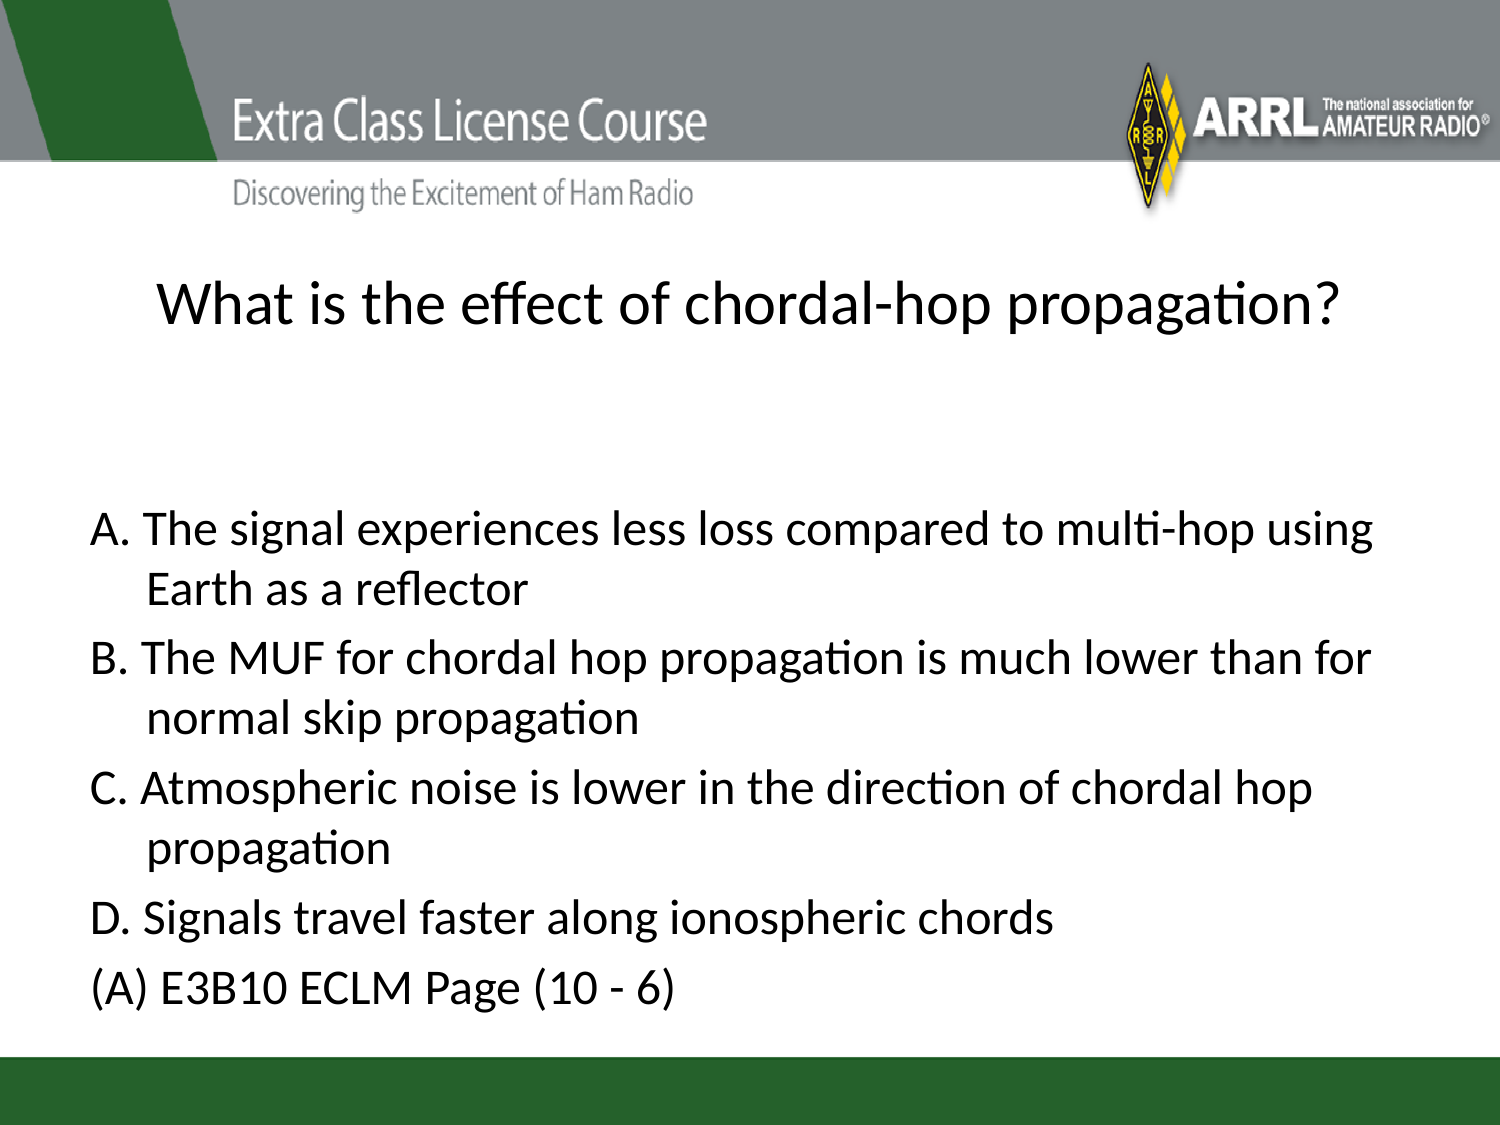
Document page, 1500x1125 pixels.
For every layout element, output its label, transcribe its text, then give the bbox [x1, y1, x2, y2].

title What is the effect of chordal-hop propagation? [75, 254, 1425, 435]
list A. The signal experiences less loss compared to multi-hop using Earth as a reflector B. The MUF for chordal hop propagation is much lower than for normal skip propagation C. Atmospheric noise is lower in the direction of chordal hop propagation D. Signals travel faster along ionospheric chords (A) E3B10 ECLM Page (10 - 6) [75, 487, 1425, 1005]
picture [0, 0, 1500, 1125]
